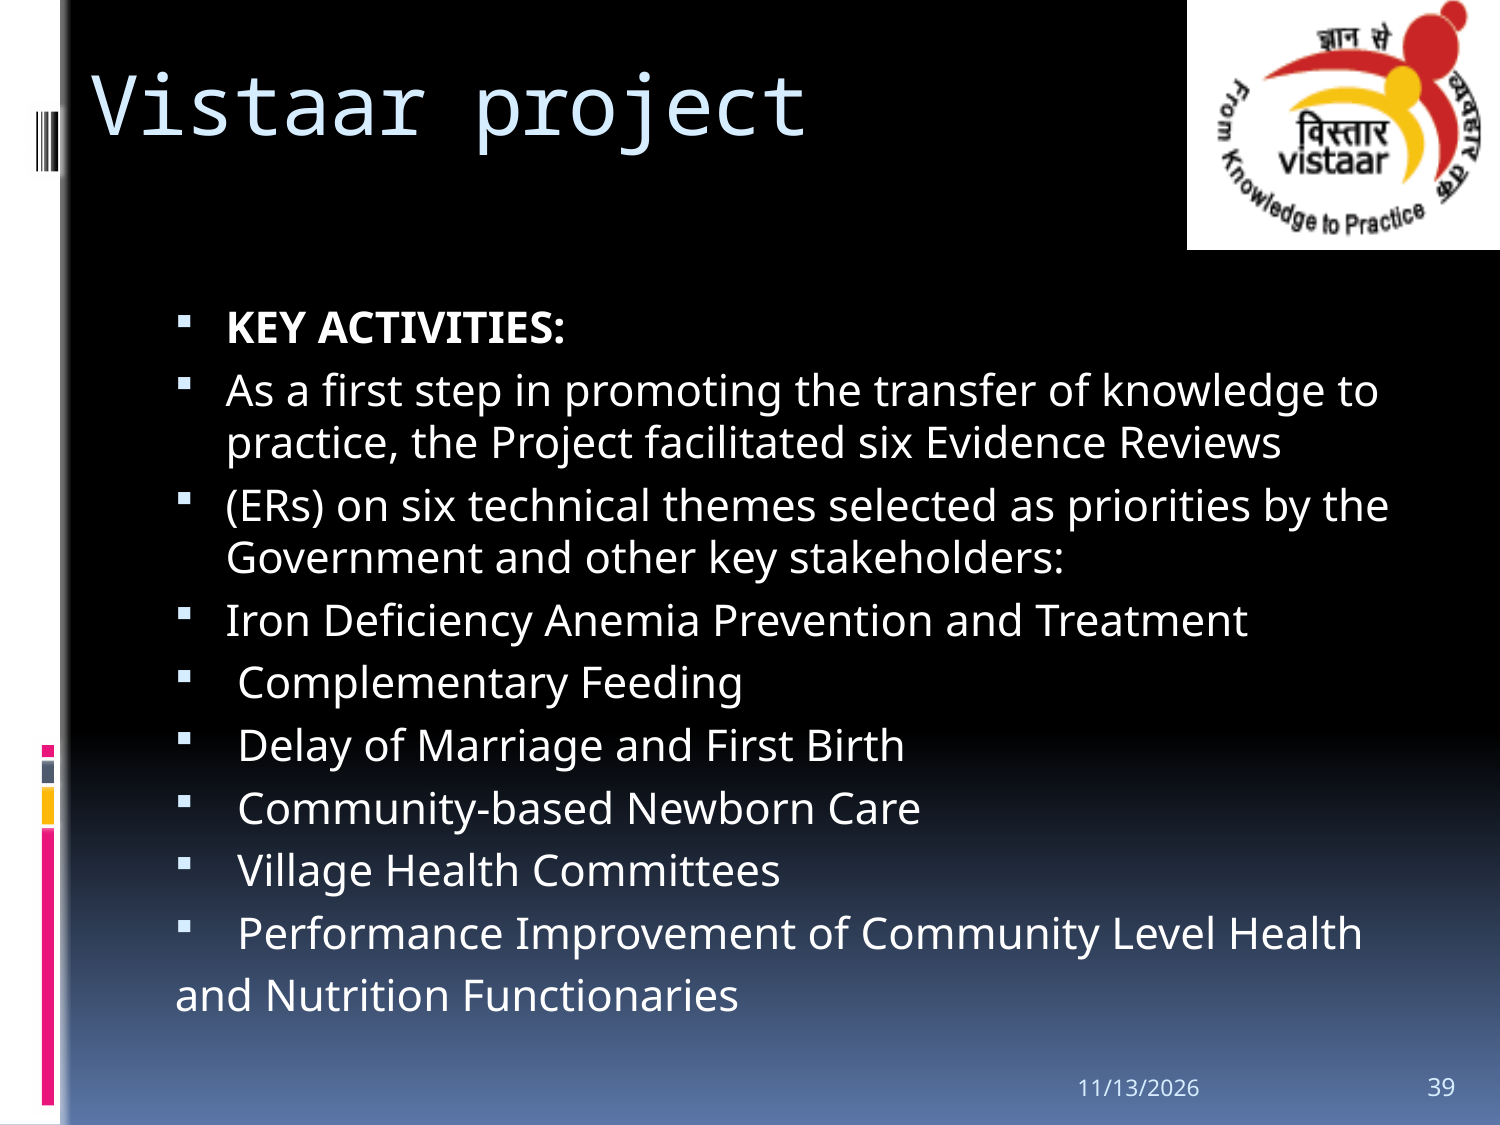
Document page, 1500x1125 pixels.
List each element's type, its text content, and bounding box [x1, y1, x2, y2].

list KEY ACTIVITIES: As a first step in promoting the transfer of knowledge to practice, the Project facilitated six Evidence Reviews (ERs) on six technical themes selected as priorities by the Government and other key stakeholders: Iron Deficiency Anemia Prevention and Treatment Complementary Feeding Delay of Marriage and First Birth Community-based Newborn Care Village Health Committees Performance Improvement of Community Level Health and Nutrition Functionaries [150, 292, 1425, 1043]
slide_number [1062, 1052, 1412, 1113]
slide_number 39 [1412, 1052, 1488, 1113]
title Vistaar project [75, 45, 1038, 233]
picture [1186, 0, 1500, 251]
